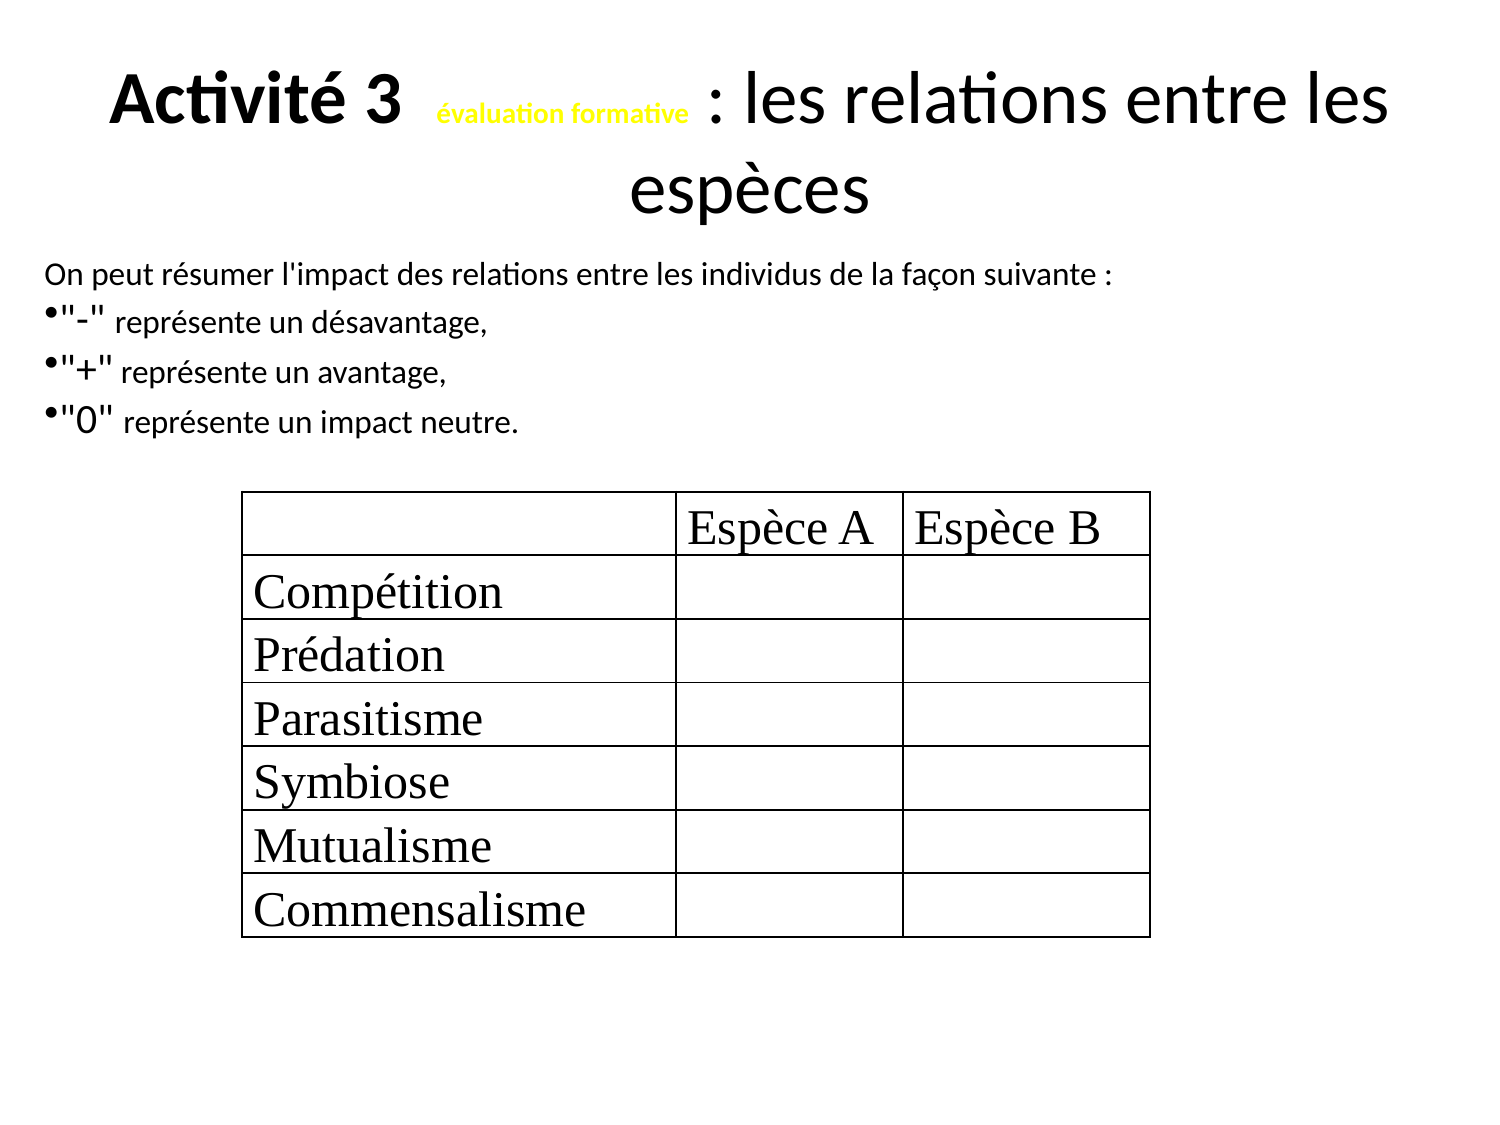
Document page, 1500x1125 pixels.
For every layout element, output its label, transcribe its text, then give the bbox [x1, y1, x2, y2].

table_cell [904, 556, 1149, 618]
table_cell [904, 747, 1149, 809]
table_cell [904, 620, 1149, 682]
table_header Espèce B [904, 495, 1149, 554]
table_cell Commensalisme [243, 874, 675, 936]
table_cell [677, 874, 902, 936]
table_cell [677, 747, 902, 809]
table_header [243, 495, 675, 554]
table_cell [677, 683, 902, 745]
table_cell Prédation [243, 620, 675, 682]
table_cell [904, 811, 1149, 872]
table_cell [677, 556, 902, 618]
table_header Espèce A [677, 495, 902, 554]
table_cell Mutualisme [243, 811, 675, 872]
table_cell [677, 620, 902, 682]
table_cell Parasitisme [243, 683, 675, 745]
text_box On peut résumer l'impact des relations entre les individus de la façon suivante : "-" représente un désavantage, "+" représente un avantage, "0" représente un impact neutre. [29, 244, 1500, 495]
table_cell Symbiose [243, 747, 675, 809]
table_cell [677, 811, 902, 872]
table_cell [904, 874, 1149, 936]
table_cell [904, 683, 1149, 745]
title Activité 3 évaluation formative : les relations entre les espèces [75, 45, 1425, 233]
table_cell Compétition [243, 556, 675, 618]
